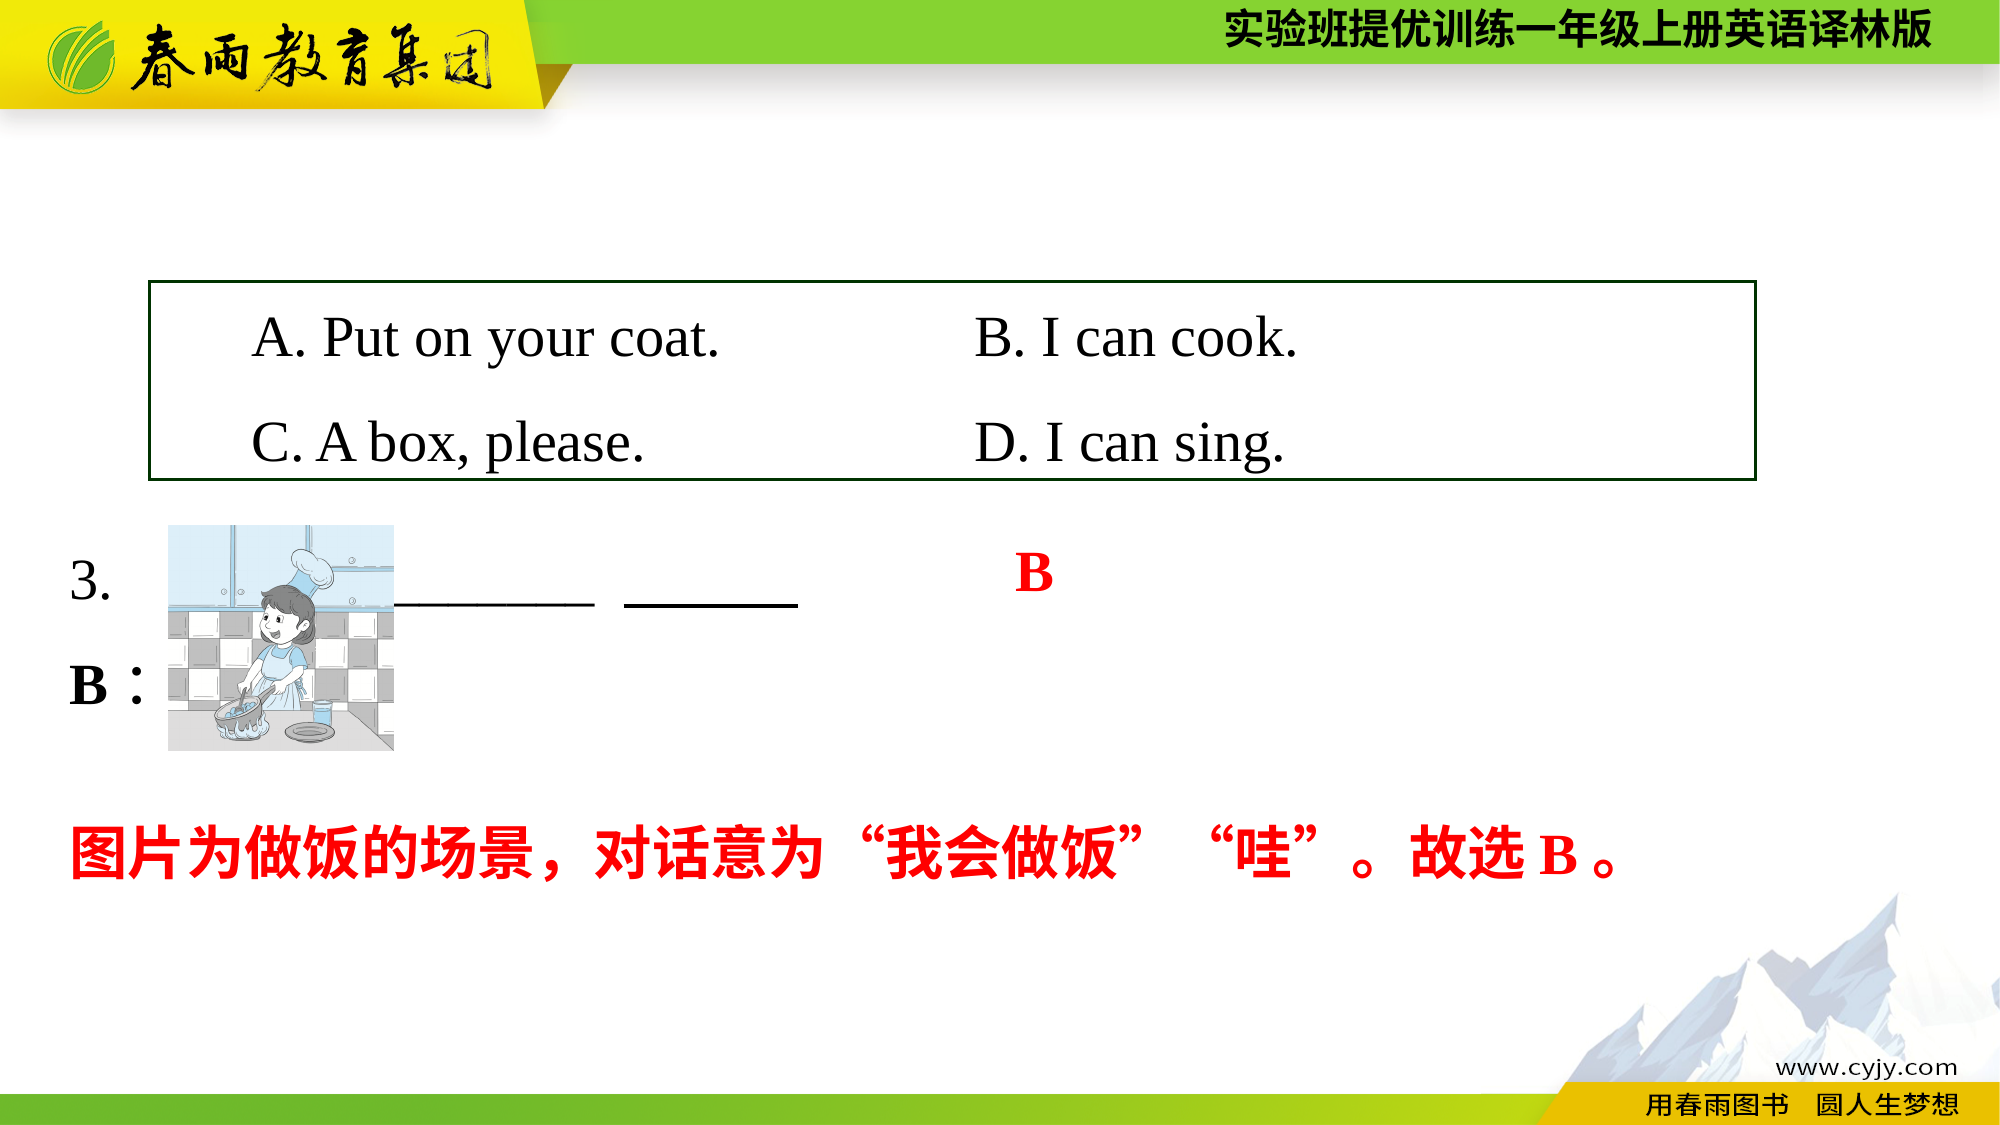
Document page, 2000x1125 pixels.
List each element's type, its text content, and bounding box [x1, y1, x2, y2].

text_box A. Put on your coat. B. I can cook. C. A box, please. D. I can sing. [59, 255, 1944, 481]
text_box B [1000, 525, 1070, 611]
text_box [149, 281, 1756, 480]
text_box 图片为做饭的场景，对话意为“我会做饭”“哇”。故选B。 [54, 773, 1939, 894]
picture [0, 0, 2000, 1125]
list 3. A： ________ B： Wow！ [54, 498, 1939, 713]
